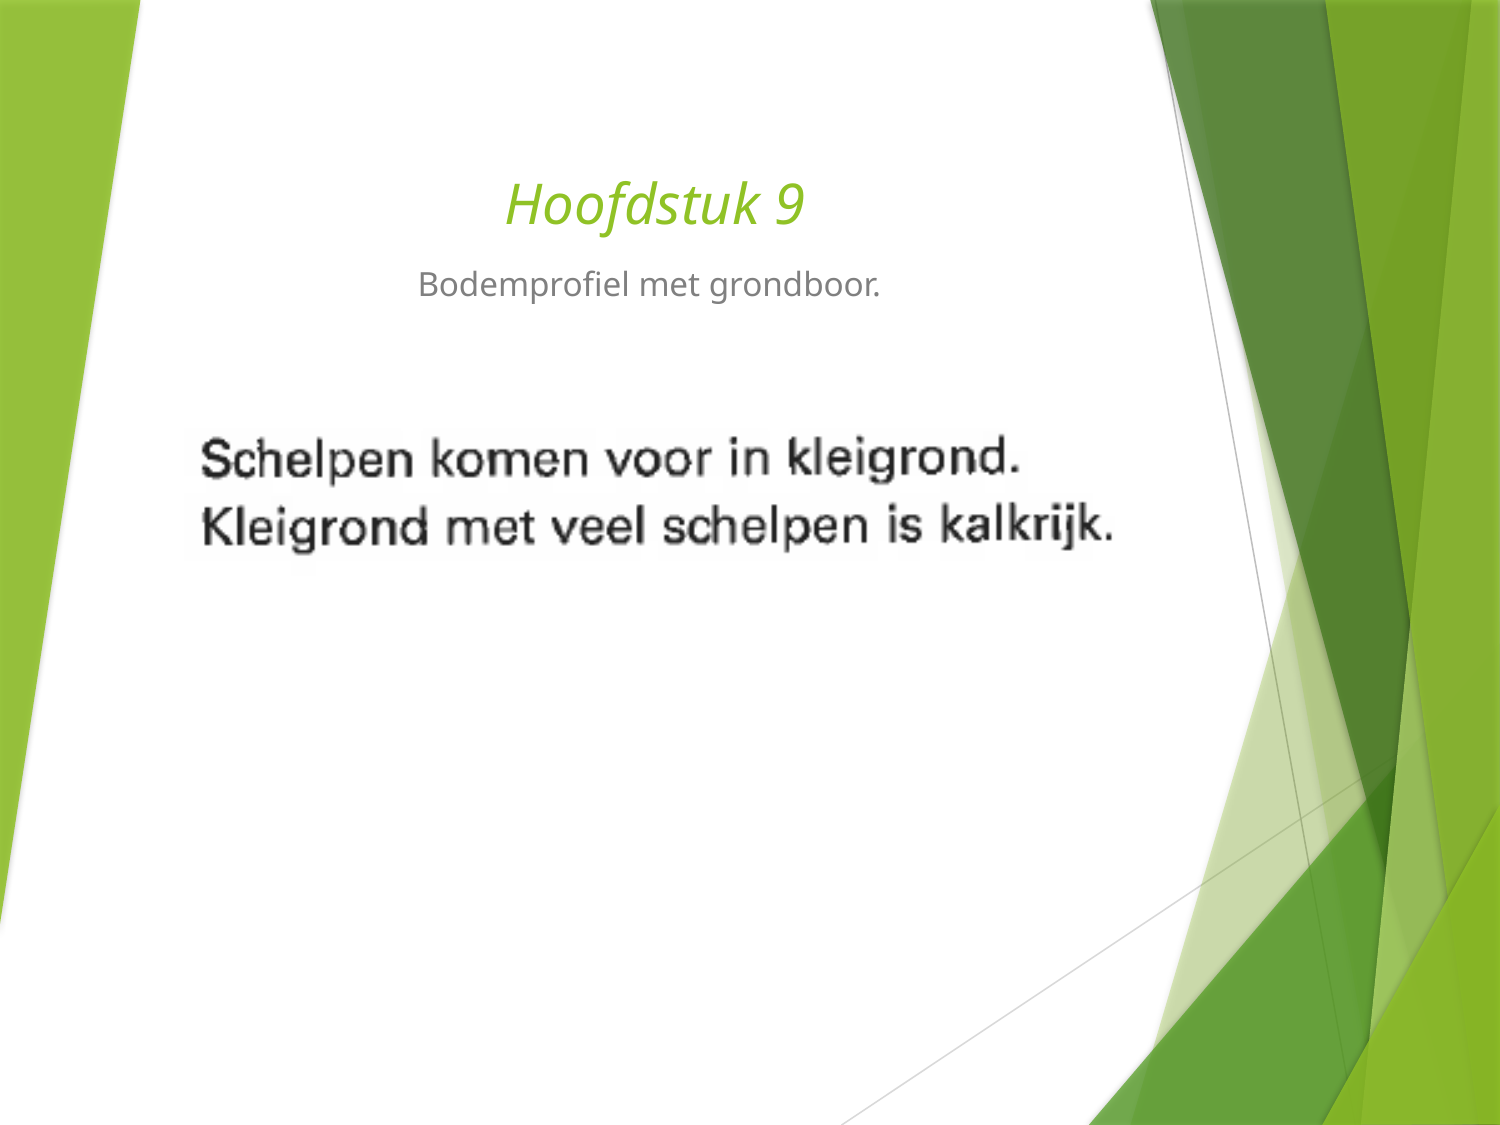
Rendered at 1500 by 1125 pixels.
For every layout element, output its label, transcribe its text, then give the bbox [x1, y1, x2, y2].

title Hoofdstuk 9 [112, 101, 1199, 244]
subtitle Bodemprofiel met grondboor. [64, 255, 1235, 882]
picture [182, 420, 1207, 576]
